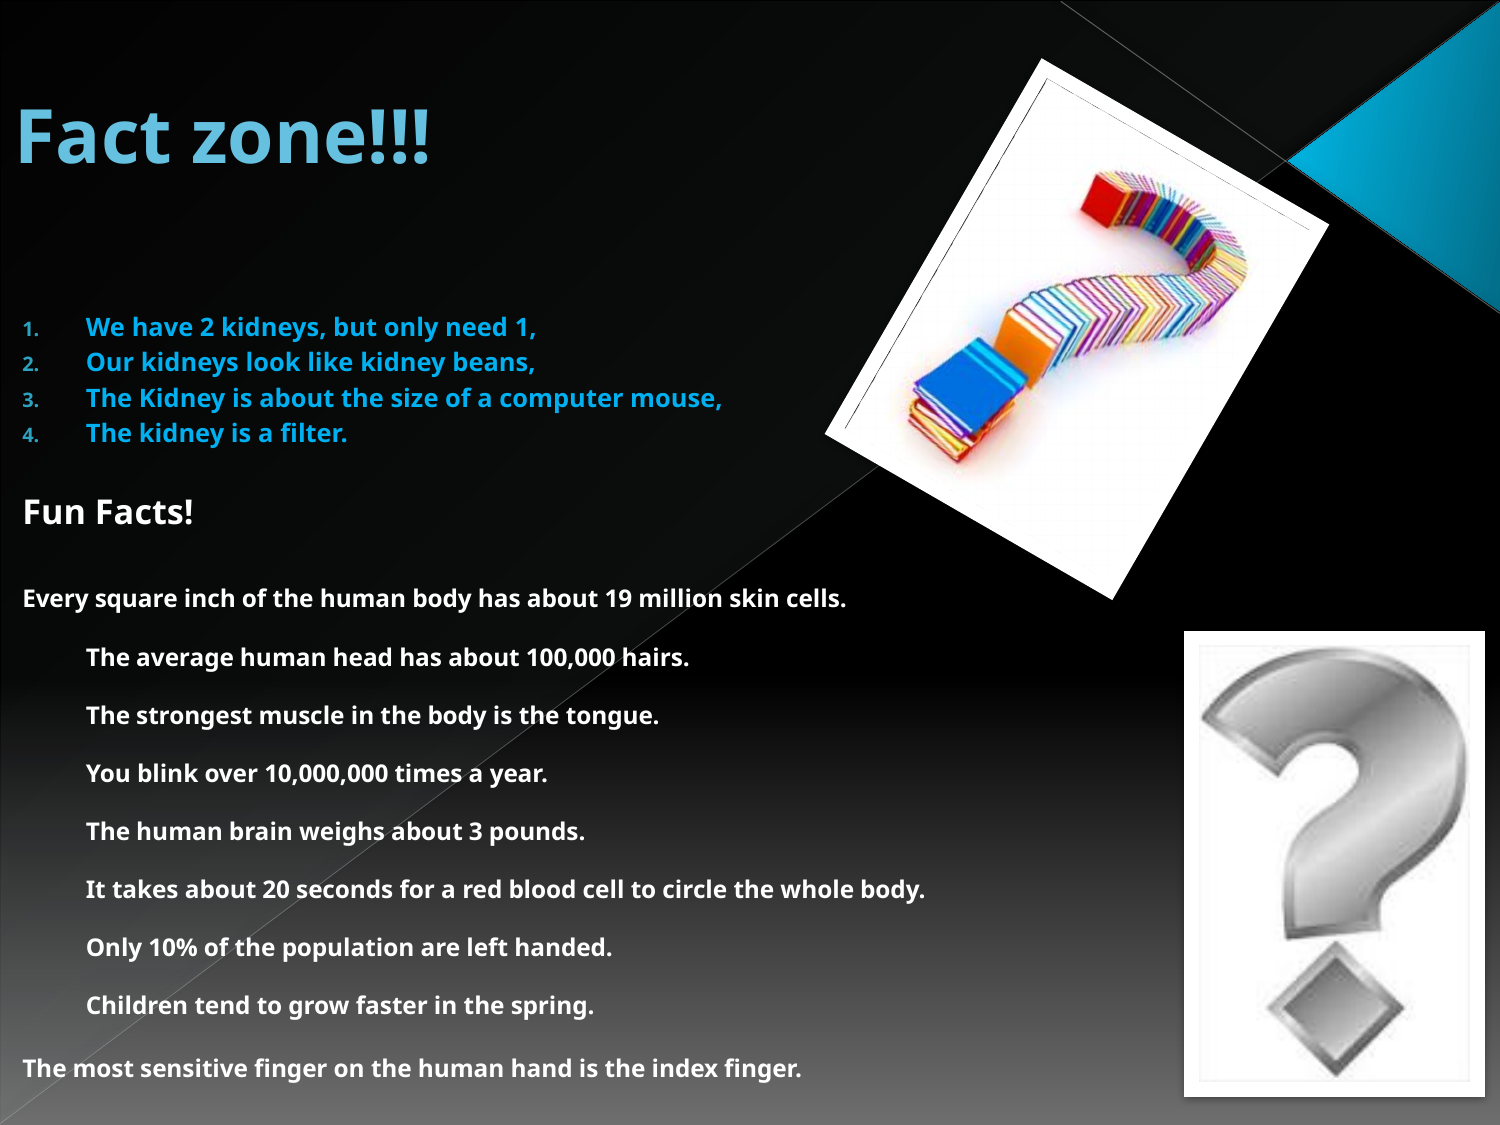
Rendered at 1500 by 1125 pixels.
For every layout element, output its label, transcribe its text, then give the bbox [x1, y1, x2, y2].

picture [846, 80, 1308, 579]
title Fact zone!!! [0, 0, 1500, 268]
picture [1198, 644, 1471, 1083]
list We have 2 kidneys, but only need 1, Our kidneys look like kidney beans, The Kidney is about the size of a computer mouse, The kidney is a filter. Fun Facts! Every square inch of the human body has about 19 million skin cells. The average human head has about 100,000 hairs. The strongest muscle in the body is the tongue. You blink over 10,000,000 times a year. The human brain weighs about 3 pounds. It takes about 20 seconds for a red blood cell to circle the whole body. Only 10% of the population are left handed. Children tend to grow faster in the spring. The most sensitive finger on the human hand is the index finger. [0, 267, 987, 1125]
